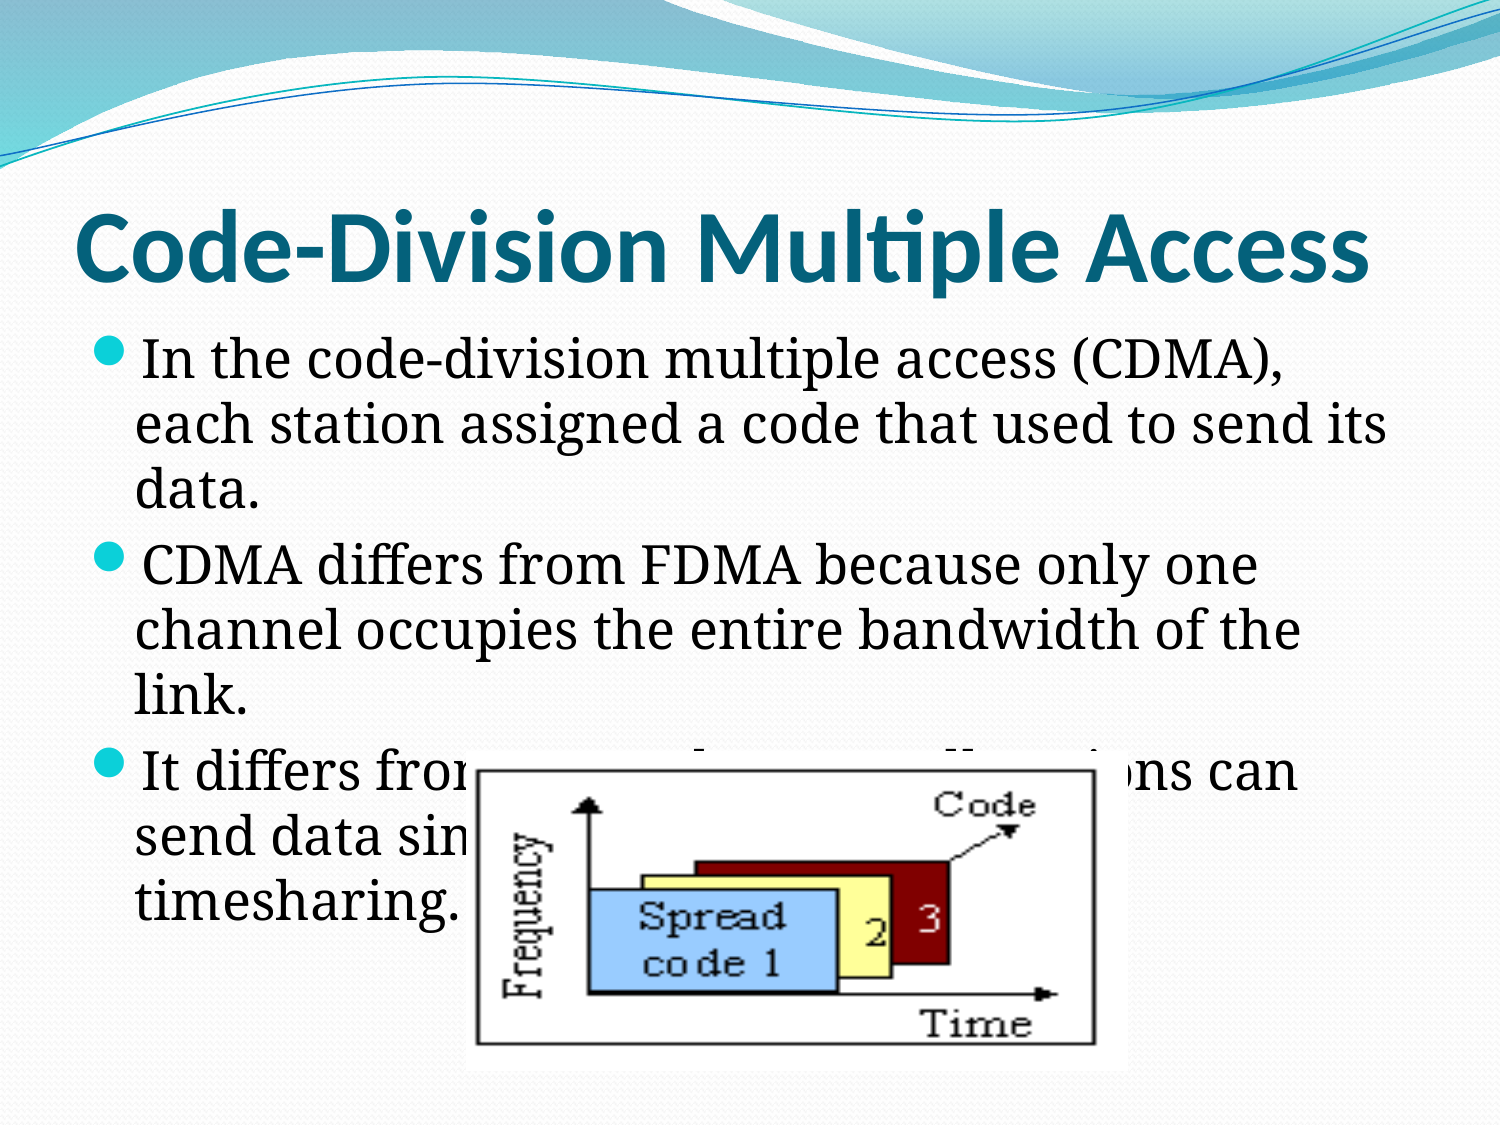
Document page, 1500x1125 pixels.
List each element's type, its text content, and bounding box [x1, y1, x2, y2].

picture [466, 751, 1129, 1071]
title Code-Division Multiple Access [75, 115, 1425, 303]
list In the code-division multiple access (CDMA), each station assigned a code that used to send its data. CDMA differs from FDMA because only one channel occupies the entire bandwidth of the link. It differs from TDMA because all stations can send data simultaneously; there is no timesharing. [75, 317, 1425, 1038]
